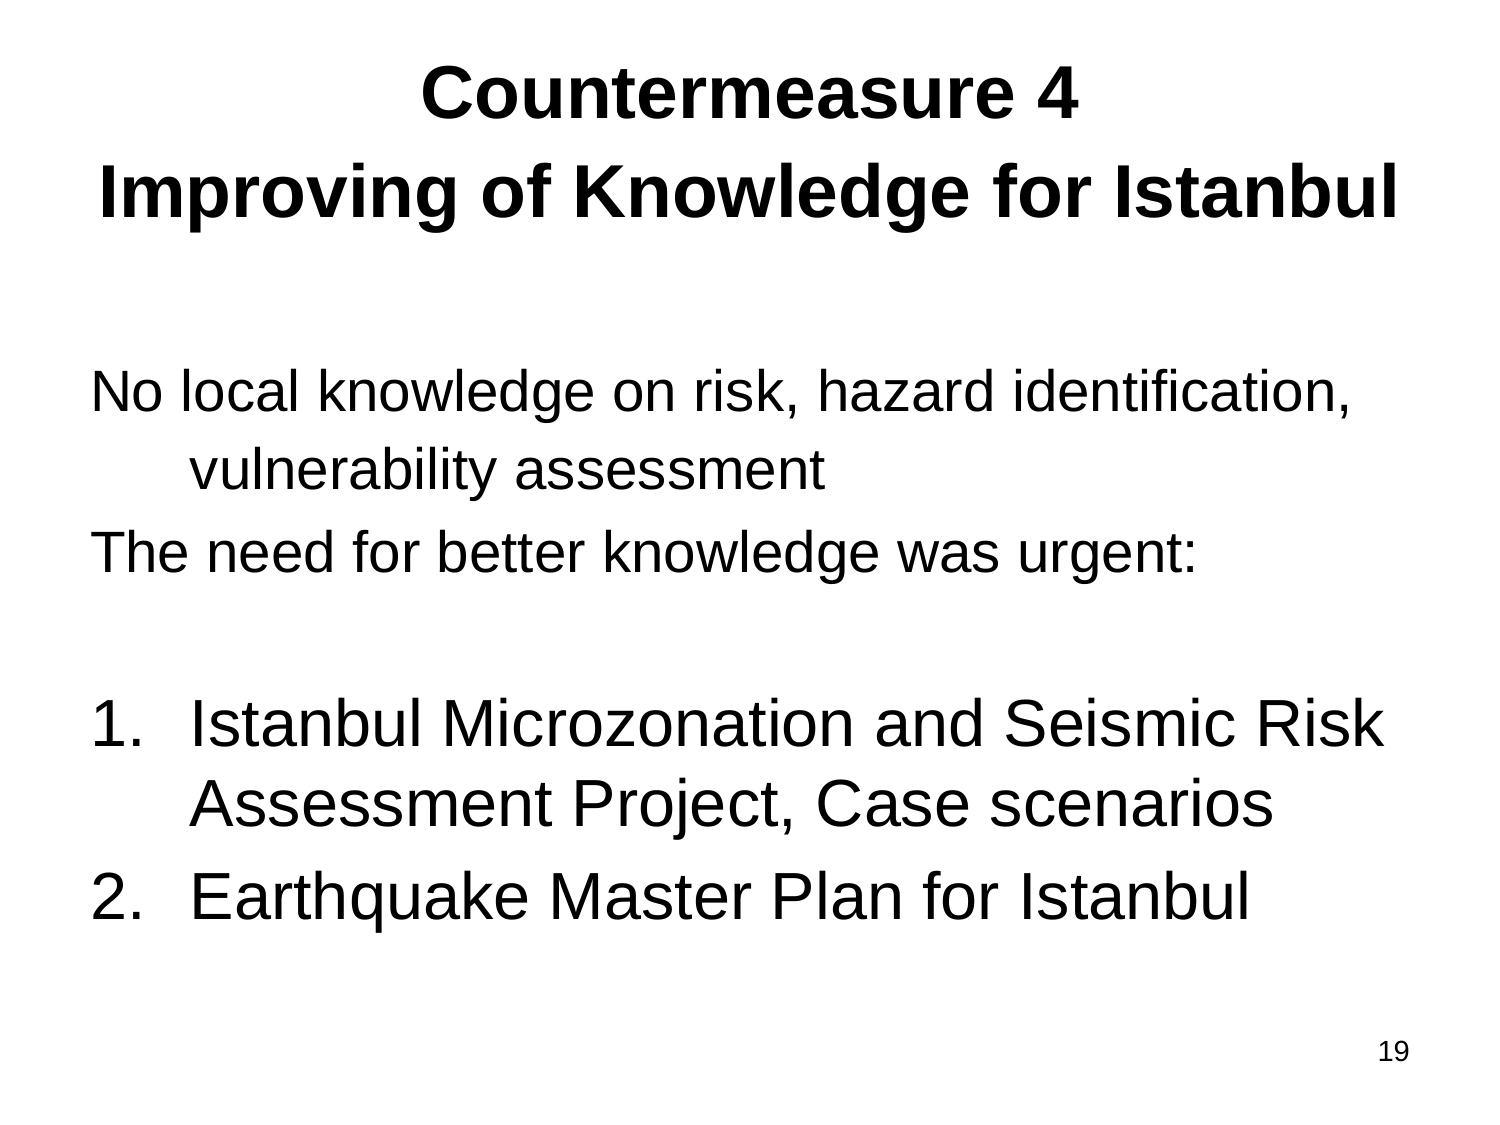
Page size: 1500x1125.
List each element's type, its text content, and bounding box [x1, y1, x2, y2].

list No local knowledge on risk, hazard identification, vulnerability assessment The need for better knowledge was urgent: Istanbul Microzonation and Seismic Risk Assessment Project, Case scenarios Earthquake Master Plan for Istanbul [74, 345, 1426, 965]
title Countermeasure 4 Improving of Knowledge for Istanbul [74, 44, 1426, 233]
slide_number 19 [1074, 1024, 1426, 1103]
